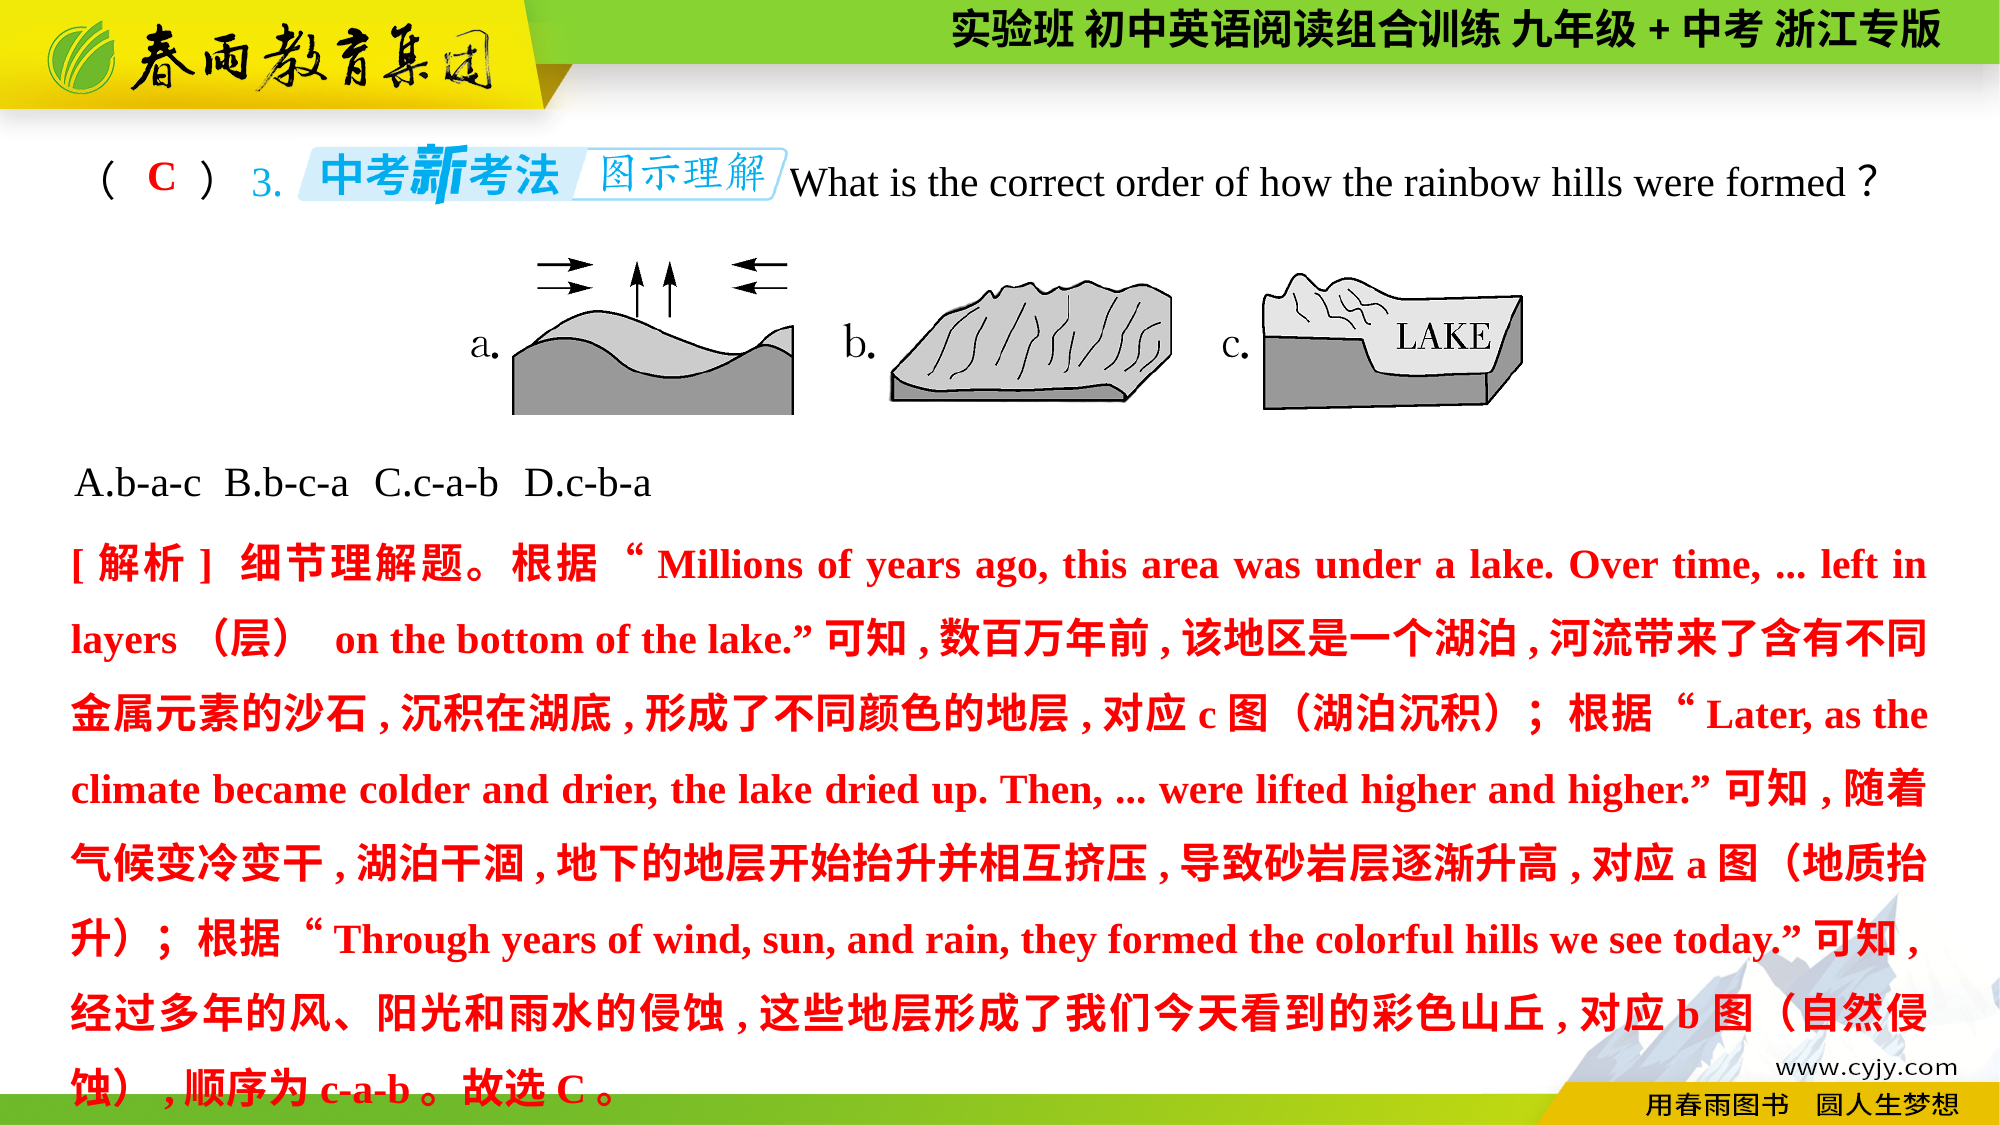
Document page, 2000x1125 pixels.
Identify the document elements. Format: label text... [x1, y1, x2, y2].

picture [0, 0, 2000, 1125]
text_box C [132, 141, 193, 207]
text_box [解析] 细节理解题。根据“Millions of years ago, this area was under a lake. Over time, ... left in layers（层） on the bottom of the lake.”可知,数百万年前,该地区是一个湖泊,河流带来了含有不同金属元素的沙石,沉积在湖底,形成了不同颜色的地层,对应c图（湖泊沉积）；根据“Later, as the climate became colder and drier, the lake dried up. Then, ... were lifted higher and higher.”可知,随着气候变冷变干,湖泊干涸,地下的地层开始抬升并相互挤压,导致砂岩层逐渐升高,对应a图（地质抬升）；根据“Through years of wind, sun, and rain, they formed the colorful hills we see today.”可知,经过多年的风、阳光和雨水的侵蚀,这些地层形成了我们今天看到的彩色山丘,对应b图（自然侵蚀）,顺序为c-a-b。故选C。 [56, 503, 1944, 1119]
list （ ）3. What is the correct order of how the rainbow hills were formed？ A.b-a-c B.b-c-a C.c-a-b D.c-b-a [59, 122, 1944, 503]
